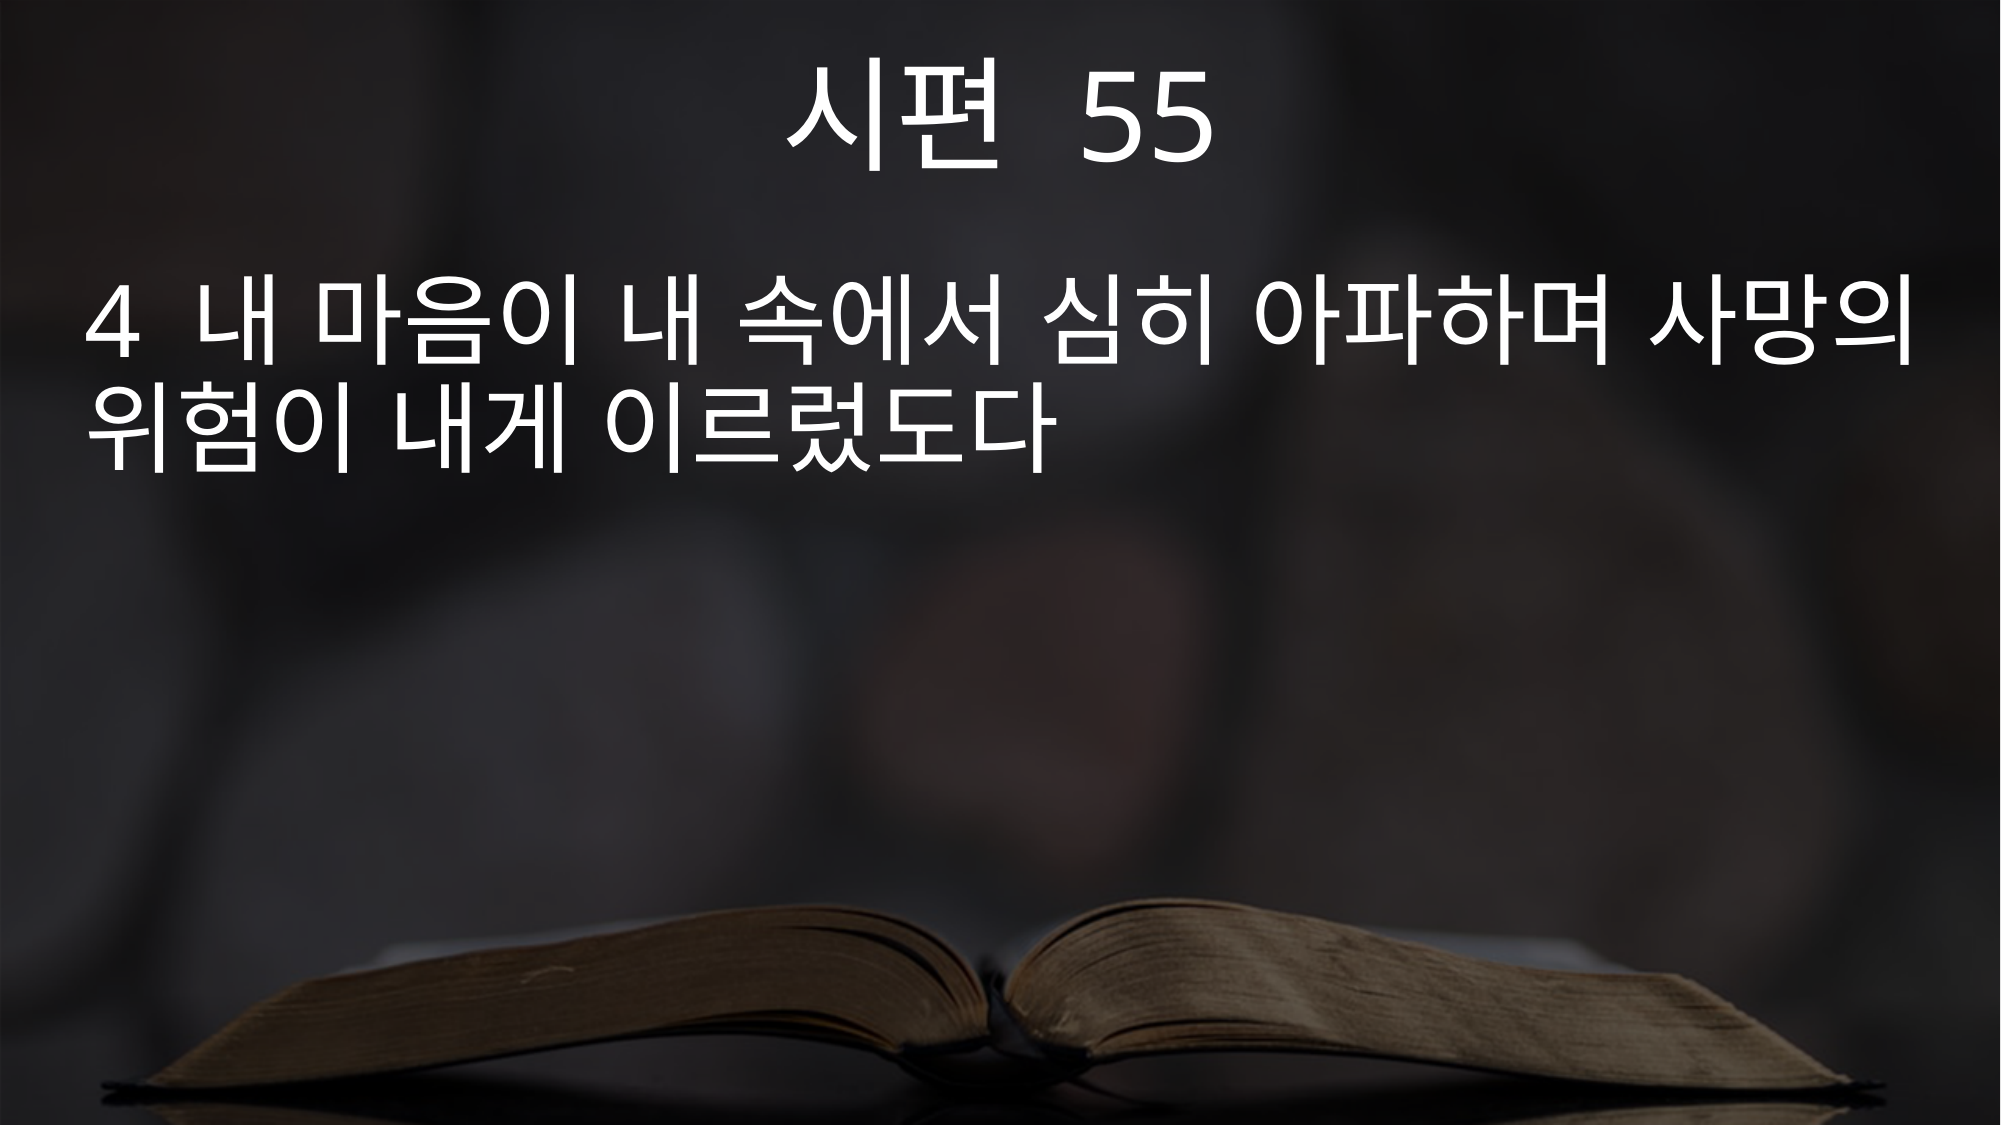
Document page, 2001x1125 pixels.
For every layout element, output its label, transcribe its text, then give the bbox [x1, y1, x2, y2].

picture [0, 0, 2001, 1125]
list 4 내 마음이 내 속에서 심히 아파하며 사망의 위험이 내게 이르렀도다 [69, 263, 1953, 423]
footer 시편 55 [0, 32, 2000, 192]
